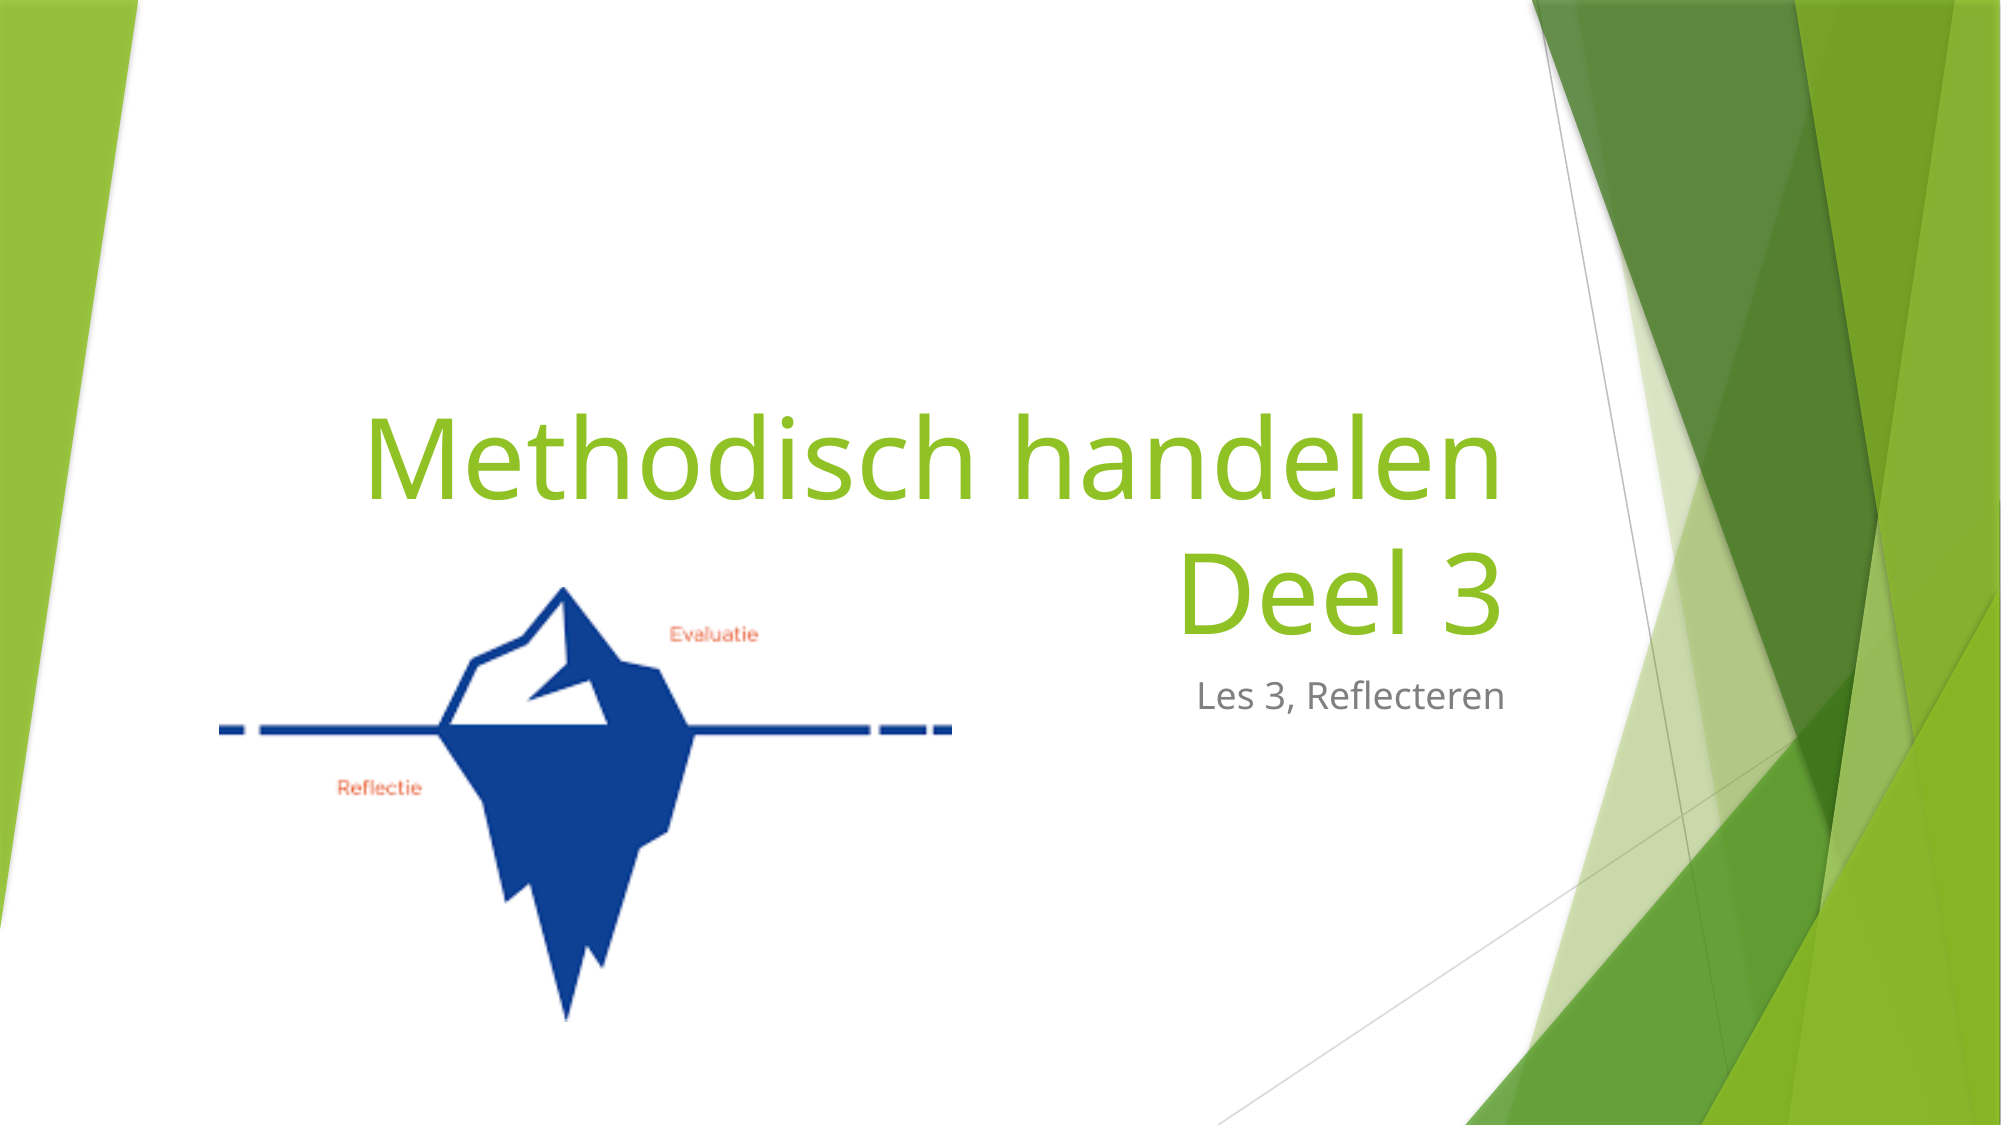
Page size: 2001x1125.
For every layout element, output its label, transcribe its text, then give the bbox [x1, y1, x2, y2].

subtitle Les 3, Reflecteren [955, 664, 1522, 845]
picture [218, 586, 952, 1022]
title Methodisch handelen Deel 3 [247, 394, 1522, 664]
